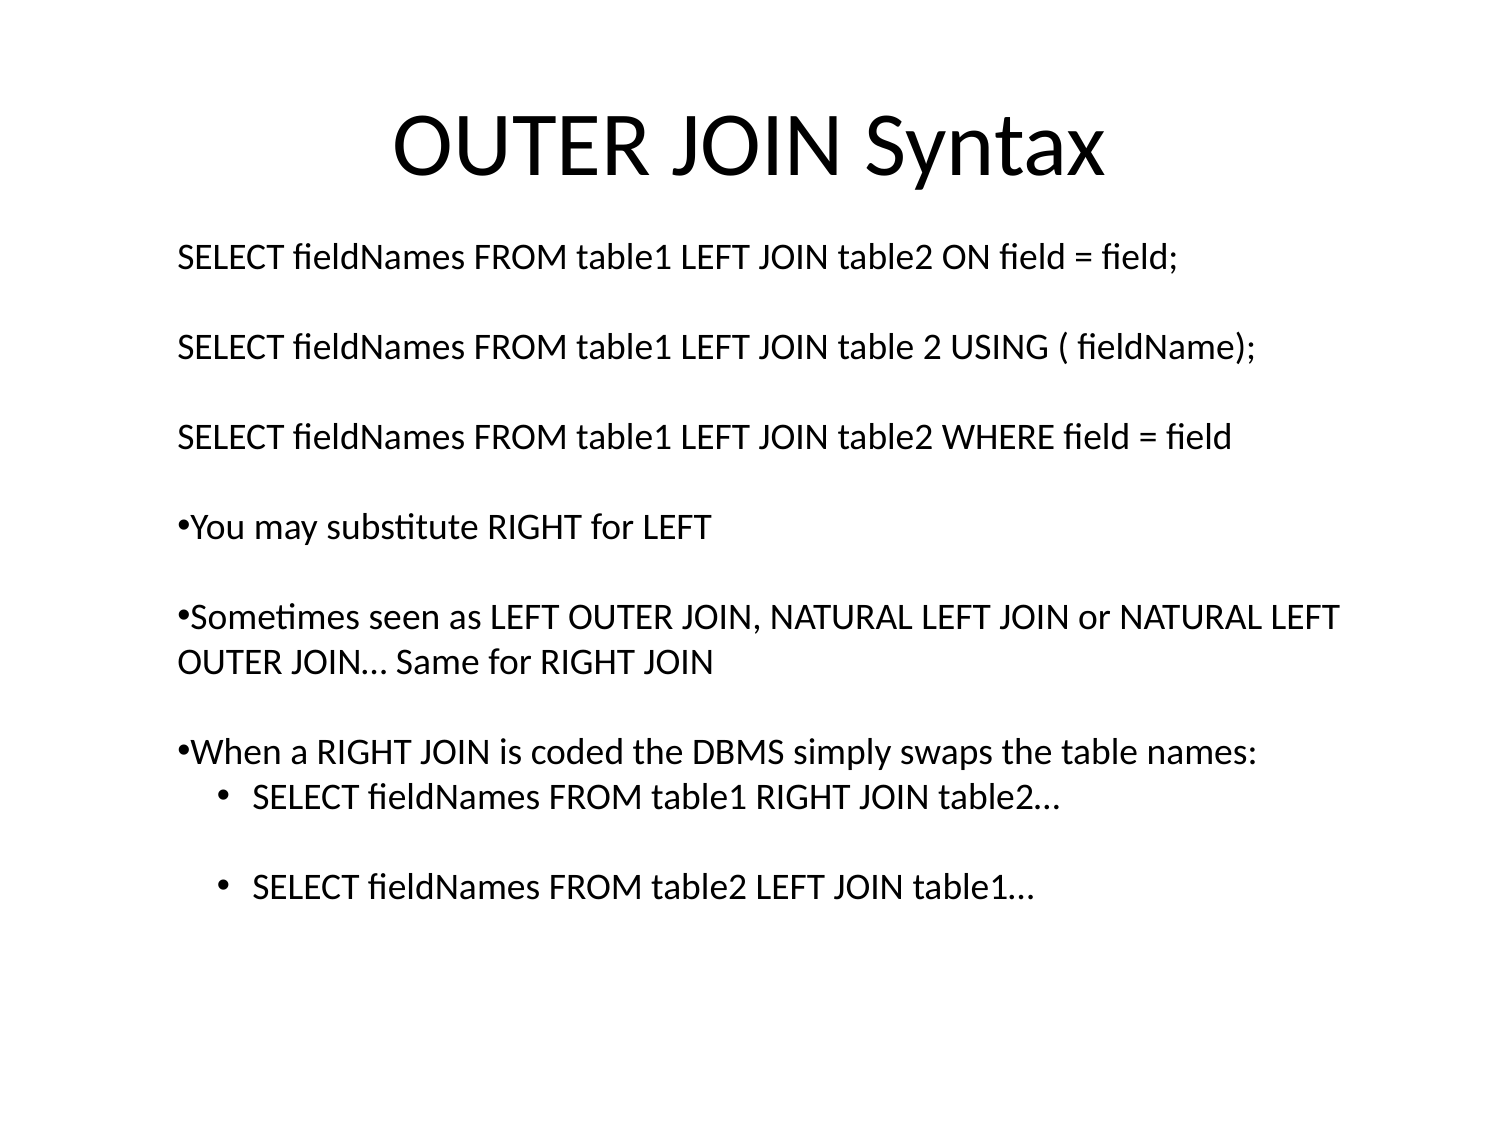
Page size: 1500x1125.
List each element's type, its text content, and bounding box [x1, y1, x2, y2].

text_box SELECT fieldNames FROM table1 LEFT JOIN table2 ON field = field; SELECT fieldNames FROM table1 LEFT JOIN table 2 USING ( fieldName); SELECT fieldNames FROM table1 LEFT JOIN table2 WHERE field = field You may substitute RIGHT for LEFT Sometimes seen as LEFT OUTER JOIN, NATURAL LEFT JOIN or NATURAL LEFT OUTER JOIN… Same for RIGHT JOIN When a RIGHT JOIN is coded the DBMS simply swaps the table names: SELECT fieldNames FROM table1 RIGHT JOIN table2… SELECT fieldNames FROM table2 LEFT JOIN table1… [162, 224, 1400, 1050]
title OUTER JOIN Syntax [75, 45, 1425, 233]
